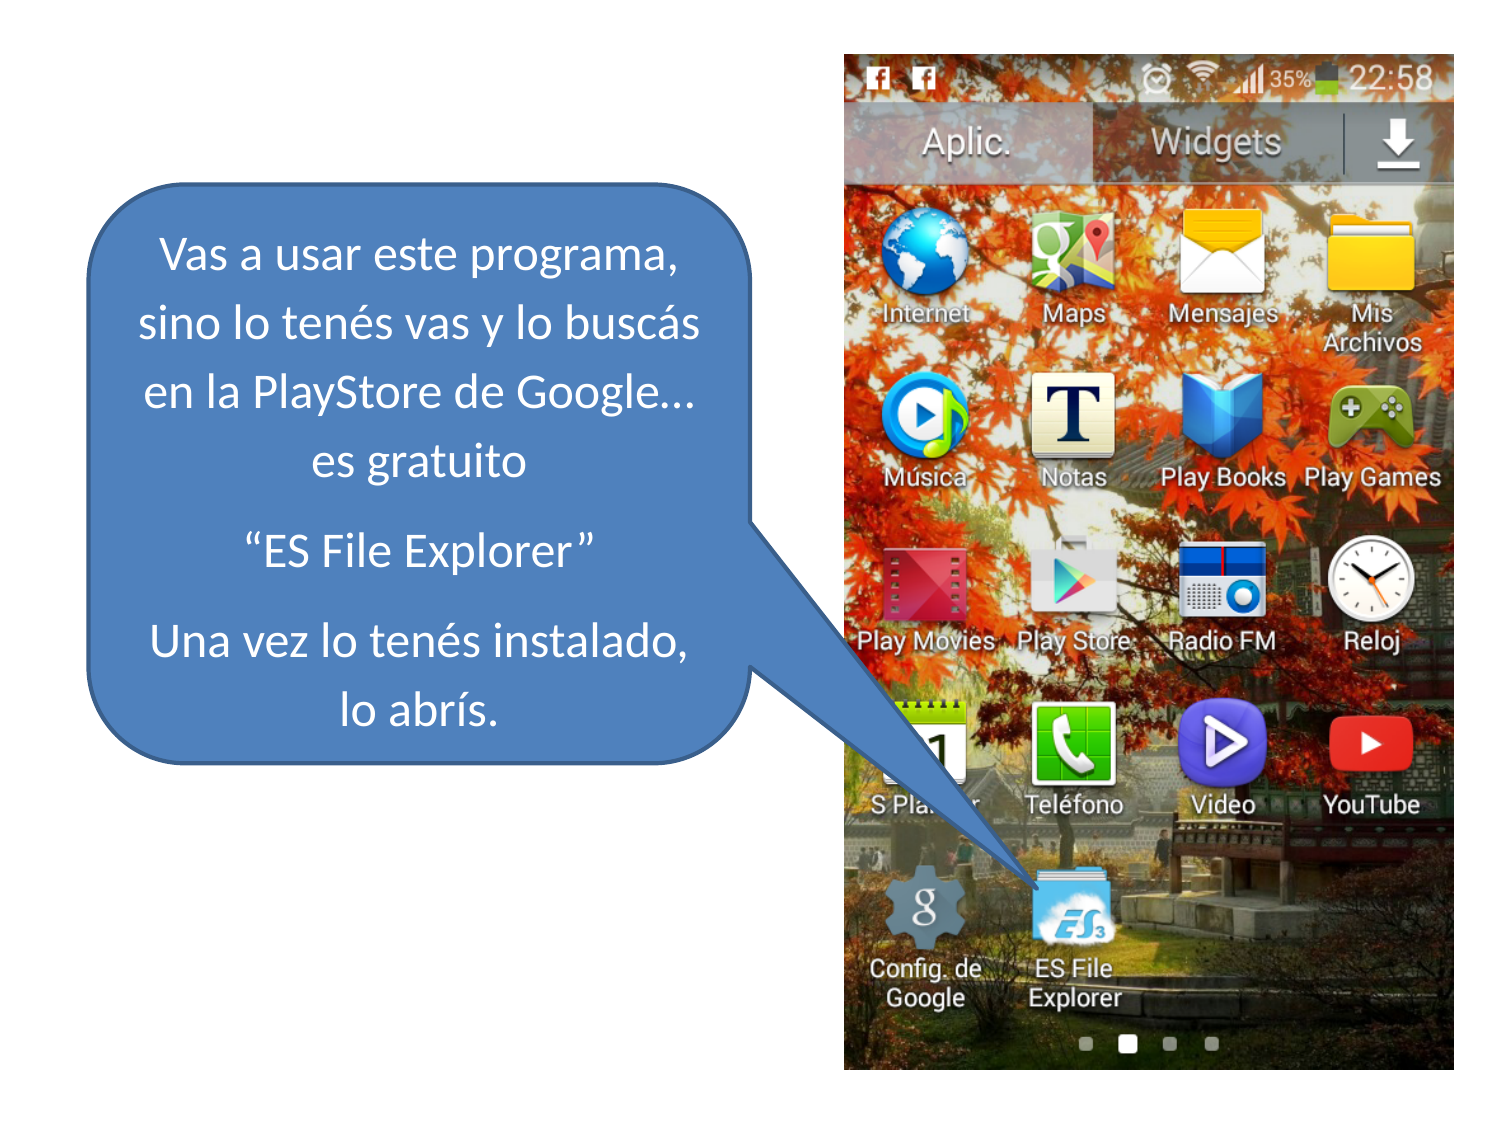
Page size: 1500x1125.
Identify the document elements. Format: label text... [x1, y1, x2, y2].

text_box Vas a usar este programa, sino lo tenés vas y lo buscás en la PlayStore de Google… es gratuito “ES File Explorer” Una vez lo tenés instalado, lo abrís. [86, 182, 839, 766]
picture [844, 54, 1454, 1070]
